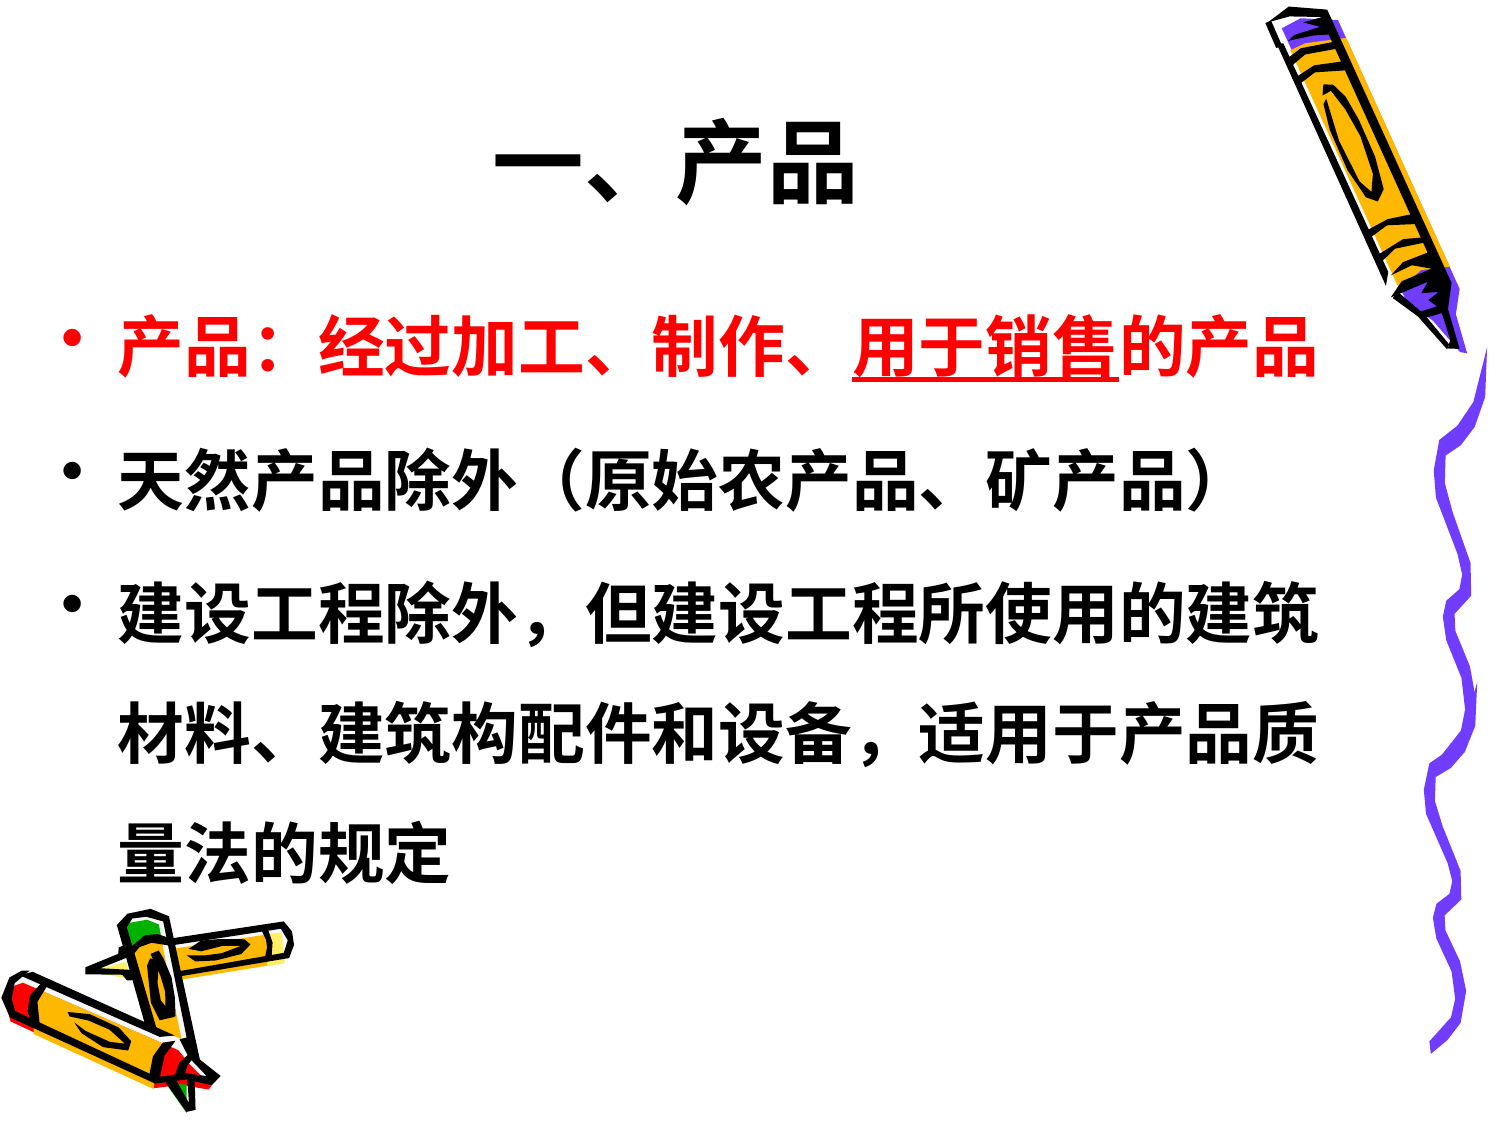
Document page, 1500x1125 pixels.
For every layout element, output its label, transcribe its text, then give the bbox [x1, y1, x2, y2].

list 产品：经过加工、制作、用于销售的产品 天然产品除外（原始农产品、矿产品） 建设工程除外，但建设工程所使用的建筑材料、建筑构配件和设备，适用于产品质量法的规定 [46, 257, 1364, 859]
title 一、产品 [112, 24, 1240, 223]
